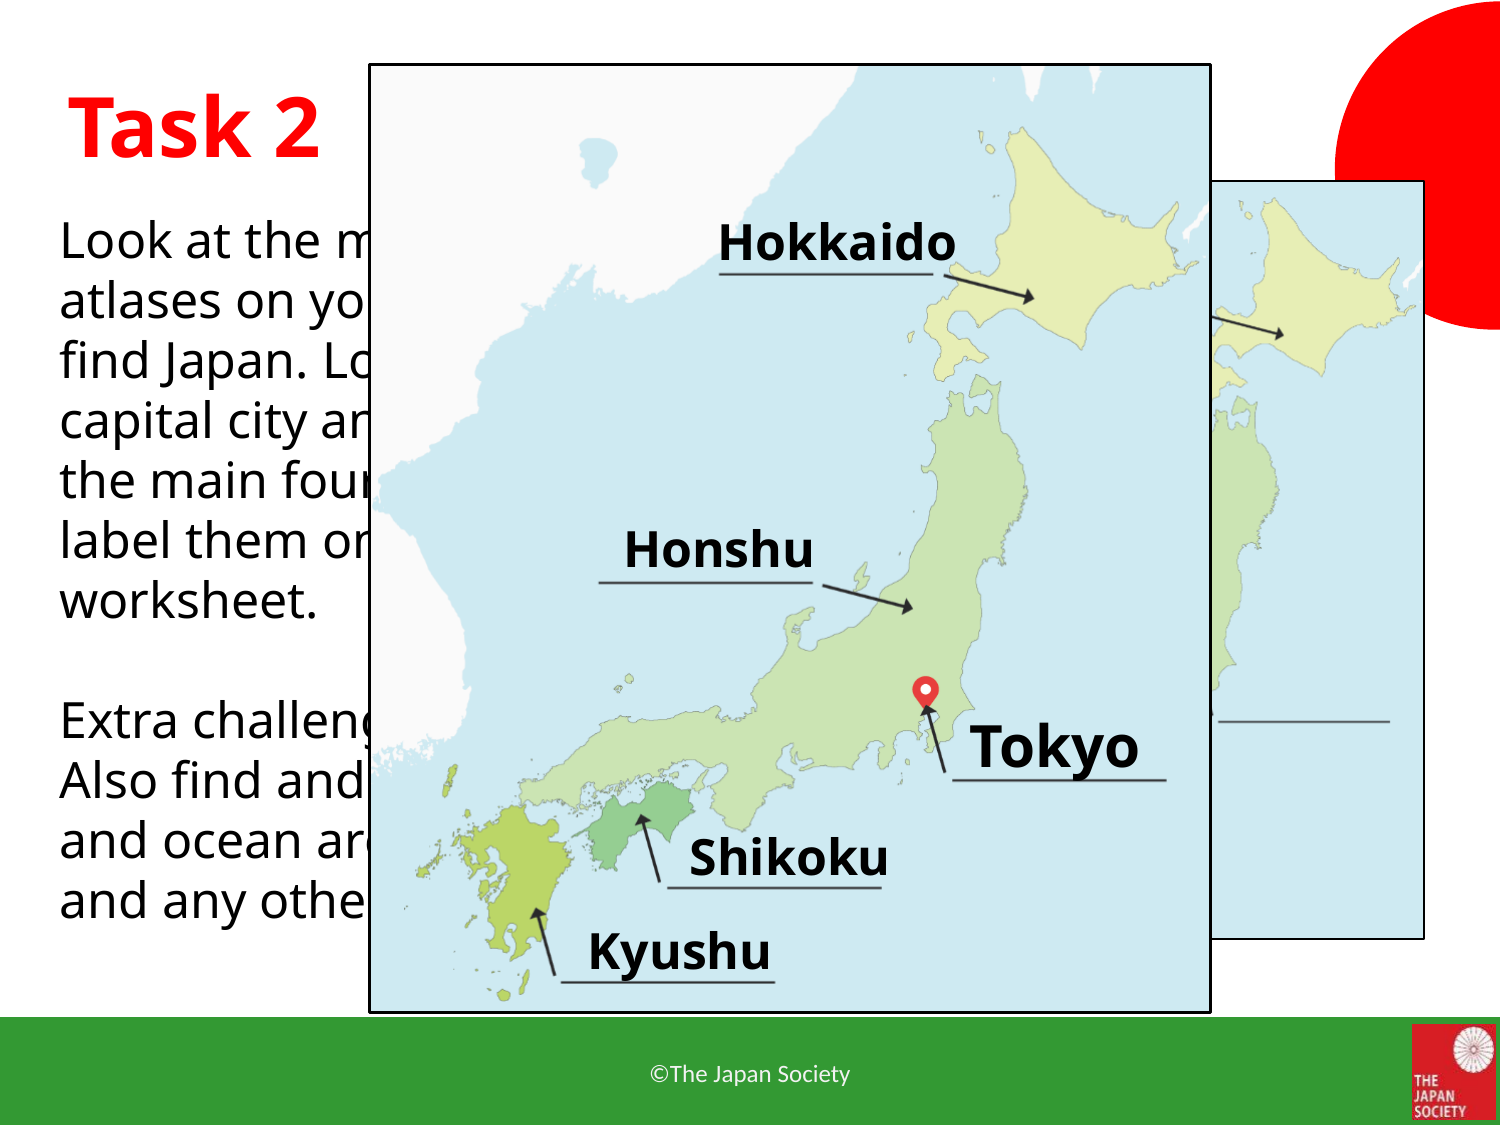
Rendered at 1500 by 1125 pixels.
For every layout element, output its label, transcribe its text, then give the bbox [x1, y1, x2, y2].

text_box Task 2 [17, 66, 368, 182]
text_box Look at the maps and atlases on your table to find Japan. Look for the capital city and names of the main four islands and label them on your worksheet. Extra challenge Also find and label the sea and ocean around Japan and any other main cities. [44, 201, 365, 937]
picture [370, 66, 1424, 1012]
picture [1412, 1024, 1496, 1120]
